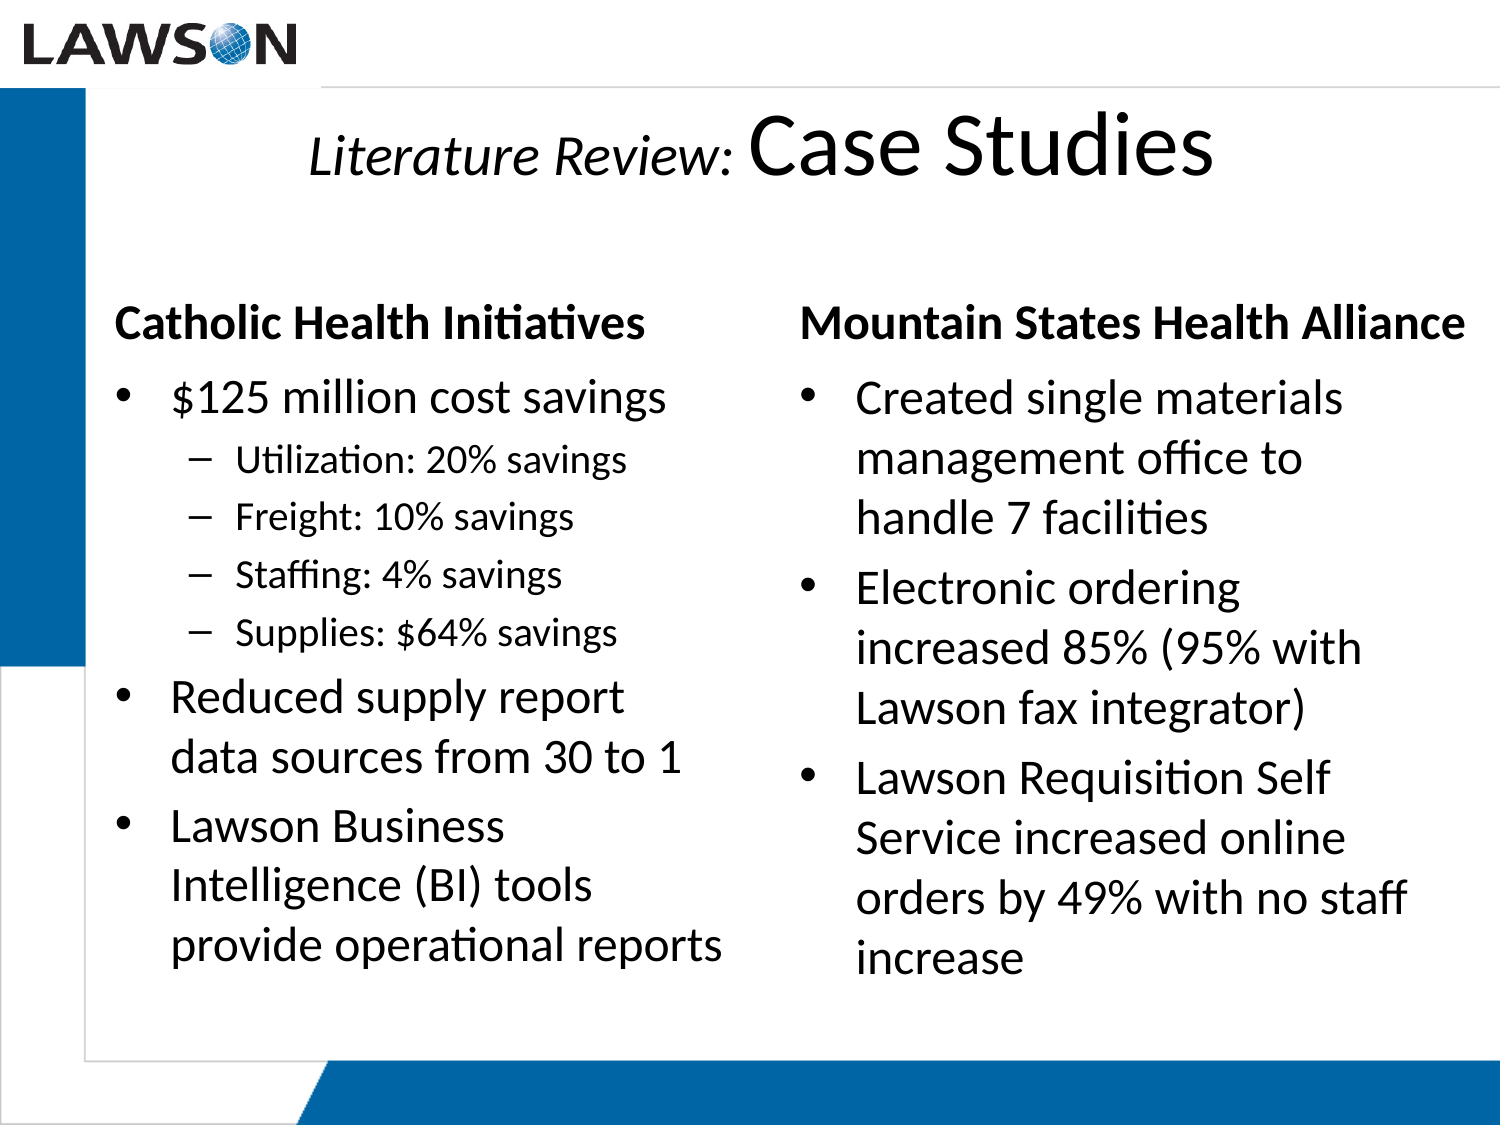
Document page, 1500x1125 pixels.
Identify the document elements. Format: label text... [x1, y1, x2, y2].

list $125 million cost savings Utilization: 20% savings Freight: 10% savings Staffing: 4% savings Supplies: $64% savings Reduced supply report data sources from 30 to 1 Lawson Business Intelligence (BI) tools provide operational reports [99, 356, 738, 1005]
picture [0, 0, 1500, 1125]
list Catholic Health Initiatives [99, 251, 738, 356]
list Mountain States Health Alliance [784, 251, 1500, 357]
list Created single materials management office to handle 7 facilities Electronic ordering increased 85% (95% with Lawson fax integrator) Lawson Requisition Self Service increased online orders by 49% with no staff increase [784, 356, 1425, 1005]
title Literature Review: Case Studies [99, 45, 1425, 233]
